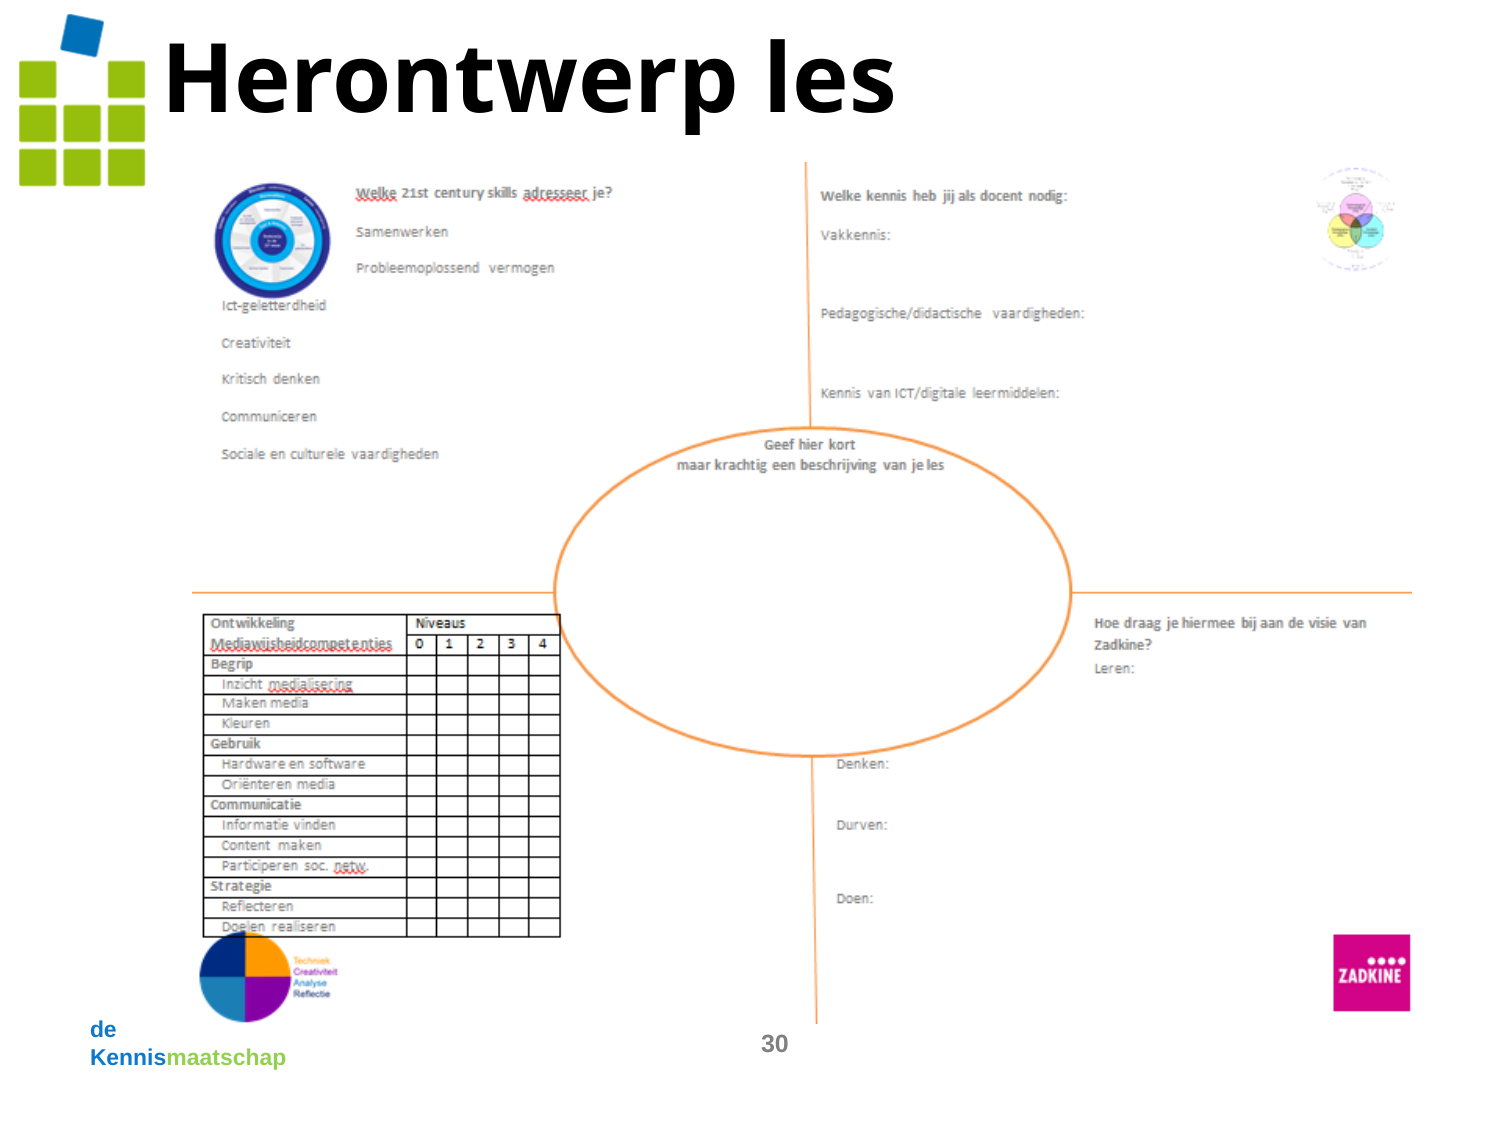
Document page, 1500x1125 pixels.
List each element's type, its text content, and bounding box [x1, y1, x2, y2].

footer de Kennismaatschap [75, 1012, 624, 1073]
picture [192, 161, 1412, 1024]
slide_number 30 [624, 1033, 925, 1073]
title Herontwerp les [146, 8, 1495, 197]
picture [17, 3, 147, 197]
